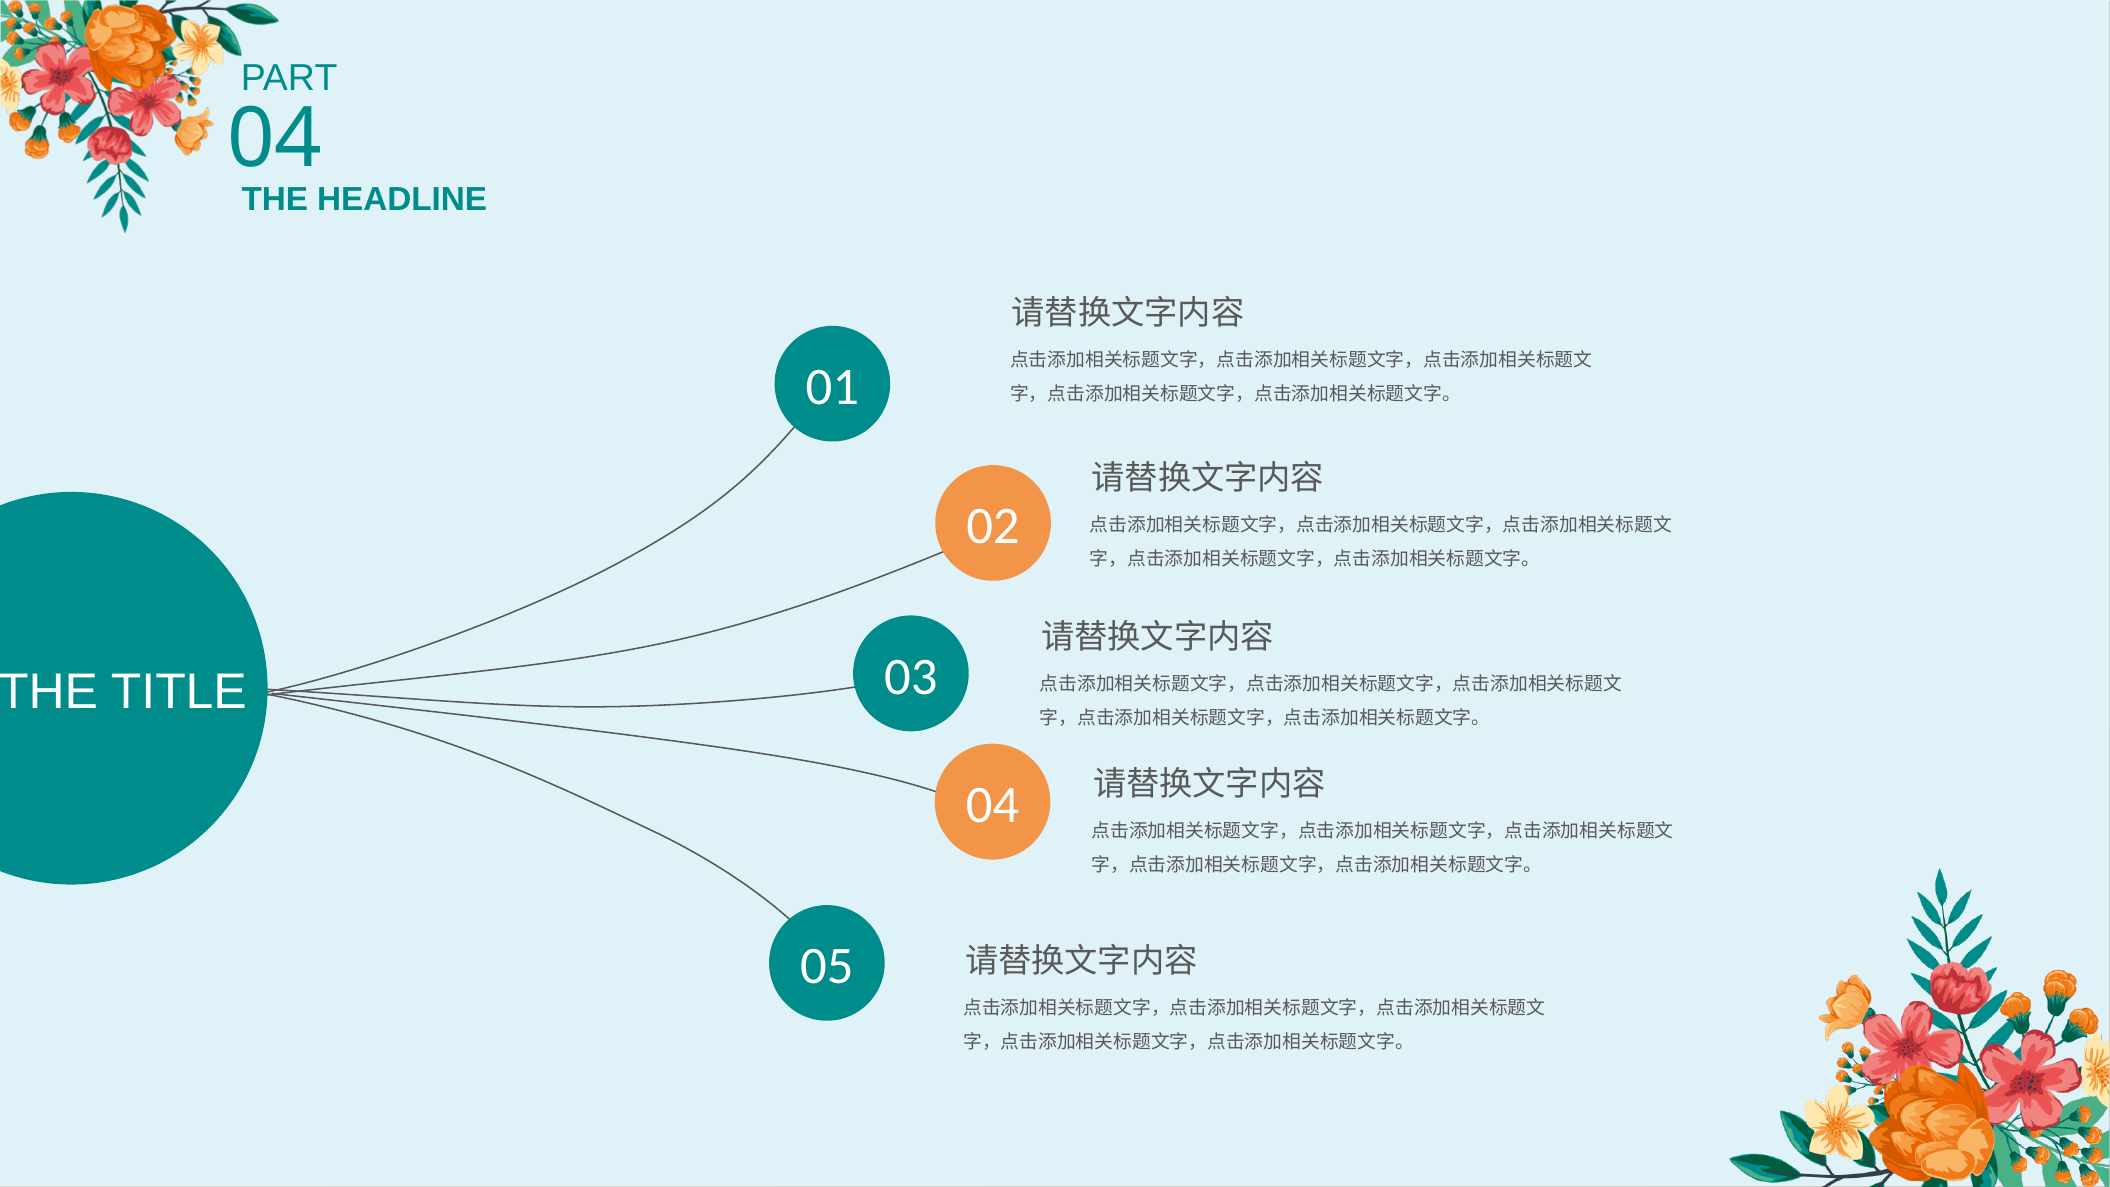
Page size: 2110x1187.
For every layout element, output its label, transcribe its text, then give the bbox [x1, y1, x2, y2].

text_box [260, 387, 991, 960]
text_box PART [226, 45, 353, 106]
text_box 请替换文字内容 [950, 931, 1213, 987]
picture [1725, 859, 2110, 1187]
text_box 请替换文字内容 [997, 283, 1260, 339]
text_box 04 [212, 75, 338, 191]
text_box 点击添加相关标题文字，点击添加相关标题文字，点击添加相关标题文字，点击添加相关标题文字，点击添加相关标题文字。 [1075, 494, 1693, 577]
text_box 05 [769, 960, 885, 1021]
text_box 点击添加相关标题文字，点击添加相关标题文字，点击添加相关标题文字，点击添加相关标题文字，点击添加相关标题文字。 [995, 329, 1613, 412]
text_box THE HEADLINE [226, 170, 503, 225]
text_box 请替换文字内容 [1076, 448, 1340, 504]
text_box 请替换文字内容 [1026, 607, 1290, 663]
text_box 请替换文字内容 [1078, 754, 1341, 809]
text_box 01 [774, 325, 891, 387]
picture [1, 1, 281, 239]
text_box 点击添加相关标题文字，点击添加相关标题文字，点击添加相关标题文字，点击添加相关标题文字，点击添加相关标题文字。 [1076, 800, 1695, 883]
text_box 04 [991, 743, 1051, 860]
text_box 点击添加相关标题文字，点击添加相关标题文字，点击添加相关标题文字，点击添加相关标题文字，点击添加相关标题文字。 [948, 977, 1566, 1060]
text_box 点击添加相关标题文字，点击添加相关标题文字，点击添加相关标题文字，点击添加相关标题文字，点击添加相关标题文字。 [1025, 653, 1643, 736]
text_box 02 [991, 465, 1051, 581]
text_box THE TITLE [0, 491, 260, 885]
